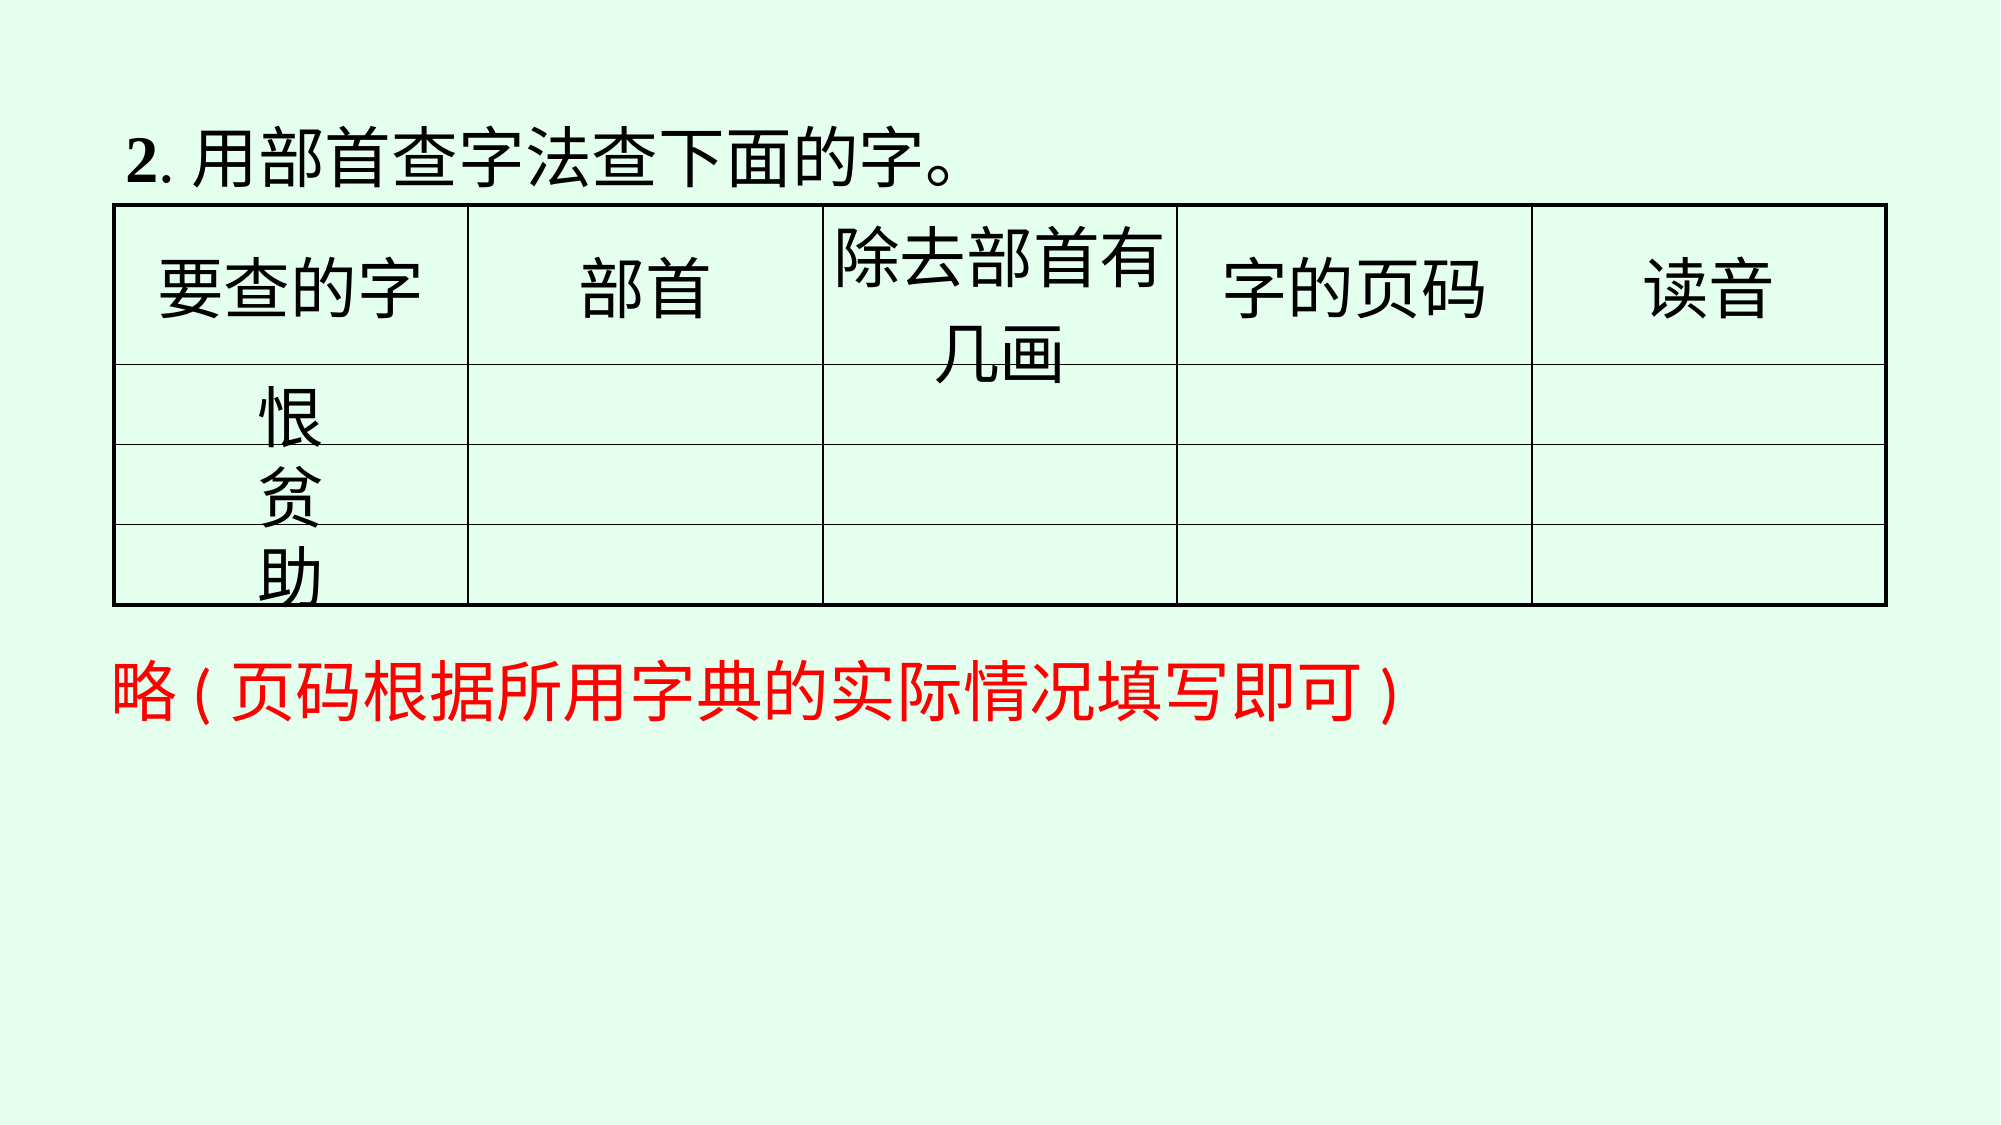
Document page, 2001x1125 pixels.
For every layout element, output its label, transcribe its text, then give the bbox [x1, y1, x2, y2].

table_header 读音 [1533, 207, 1884, 364]
table_cell [1178, 445, 1531, 524]
table_header 部首 [469, 207, 822, 364]
table_header 要查的字 [116, 207, 467, 364]
table_cell 助 [116, 525, 467, 603]
table_cell [469, 445, 822, 524]
text_box 略(页码根据所用字典的实际情况填写即可) [95, 626, 1415, 738]
table_cell [1533, 445, 1884, 524]
table_cell [1533, 365, 1884, 444]
table_cell [469, 525, 822, 603]
table_header 字的页码 [1178, 207, 1531, 364]
table_cell [824, 365, 1176, 444]
table_cell 贫 [116, 445, 467, 524]
table_cell [469, 365, 822, 444]
table_cell 恨 [116, 365, 467, 444]
table_header 除去部首有几画 [824, 207, 1176, 364]
table_cell [824, 445, 1176, 524]
table_cell [1178, 525, 1531, 603]
table_cell [1178, 365, 1531, 444]
table_cell [824, 525, 1176, 603]
table_cell [1533, 525, 1884, 603]
text_box 2.用部首查字法查下面的字。 [110, 92, 1023, 204]
